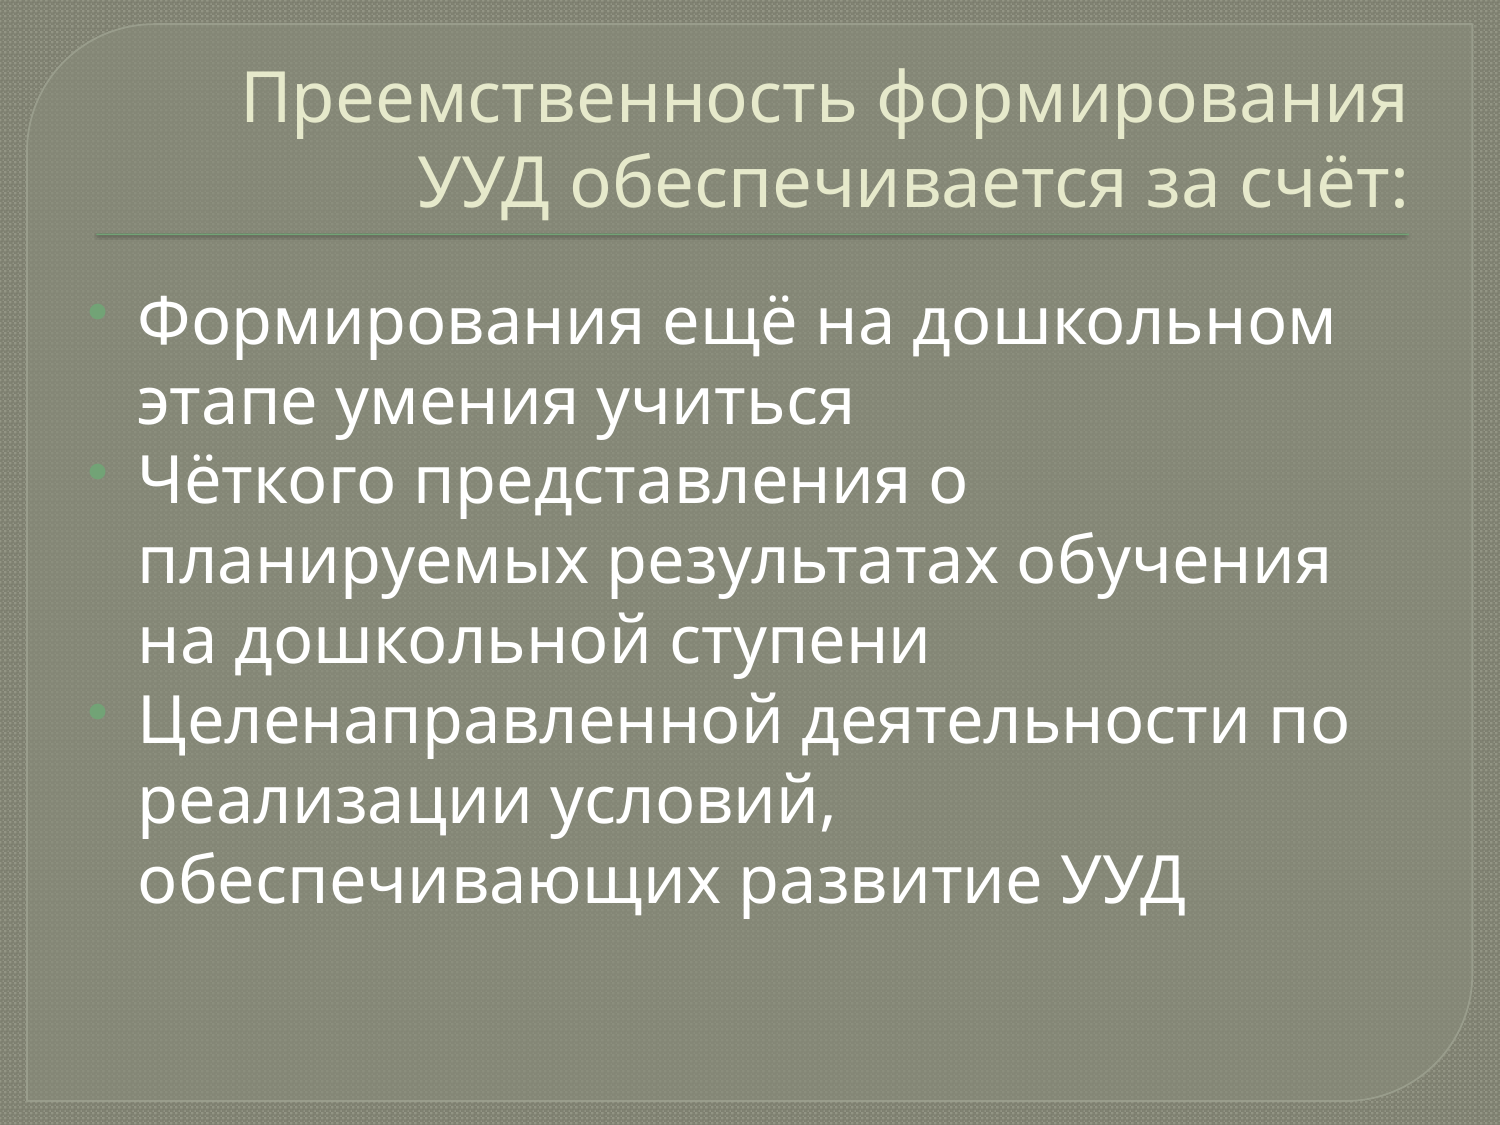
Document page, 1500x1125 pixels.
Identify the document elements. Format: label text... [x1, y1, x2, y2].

title Преемственность формирования УУД обеспечивается за счёт: [75, 41, 1425, 230]
list Формирования ещё на дошкольном этапе умения учиться Чёткого представления о планируемых результатах обучения на дошкольной ступени Целенаправленной деятельности по реализации условий, обеспечивающих развитие УУД [75, 270, 1425, 1013]
